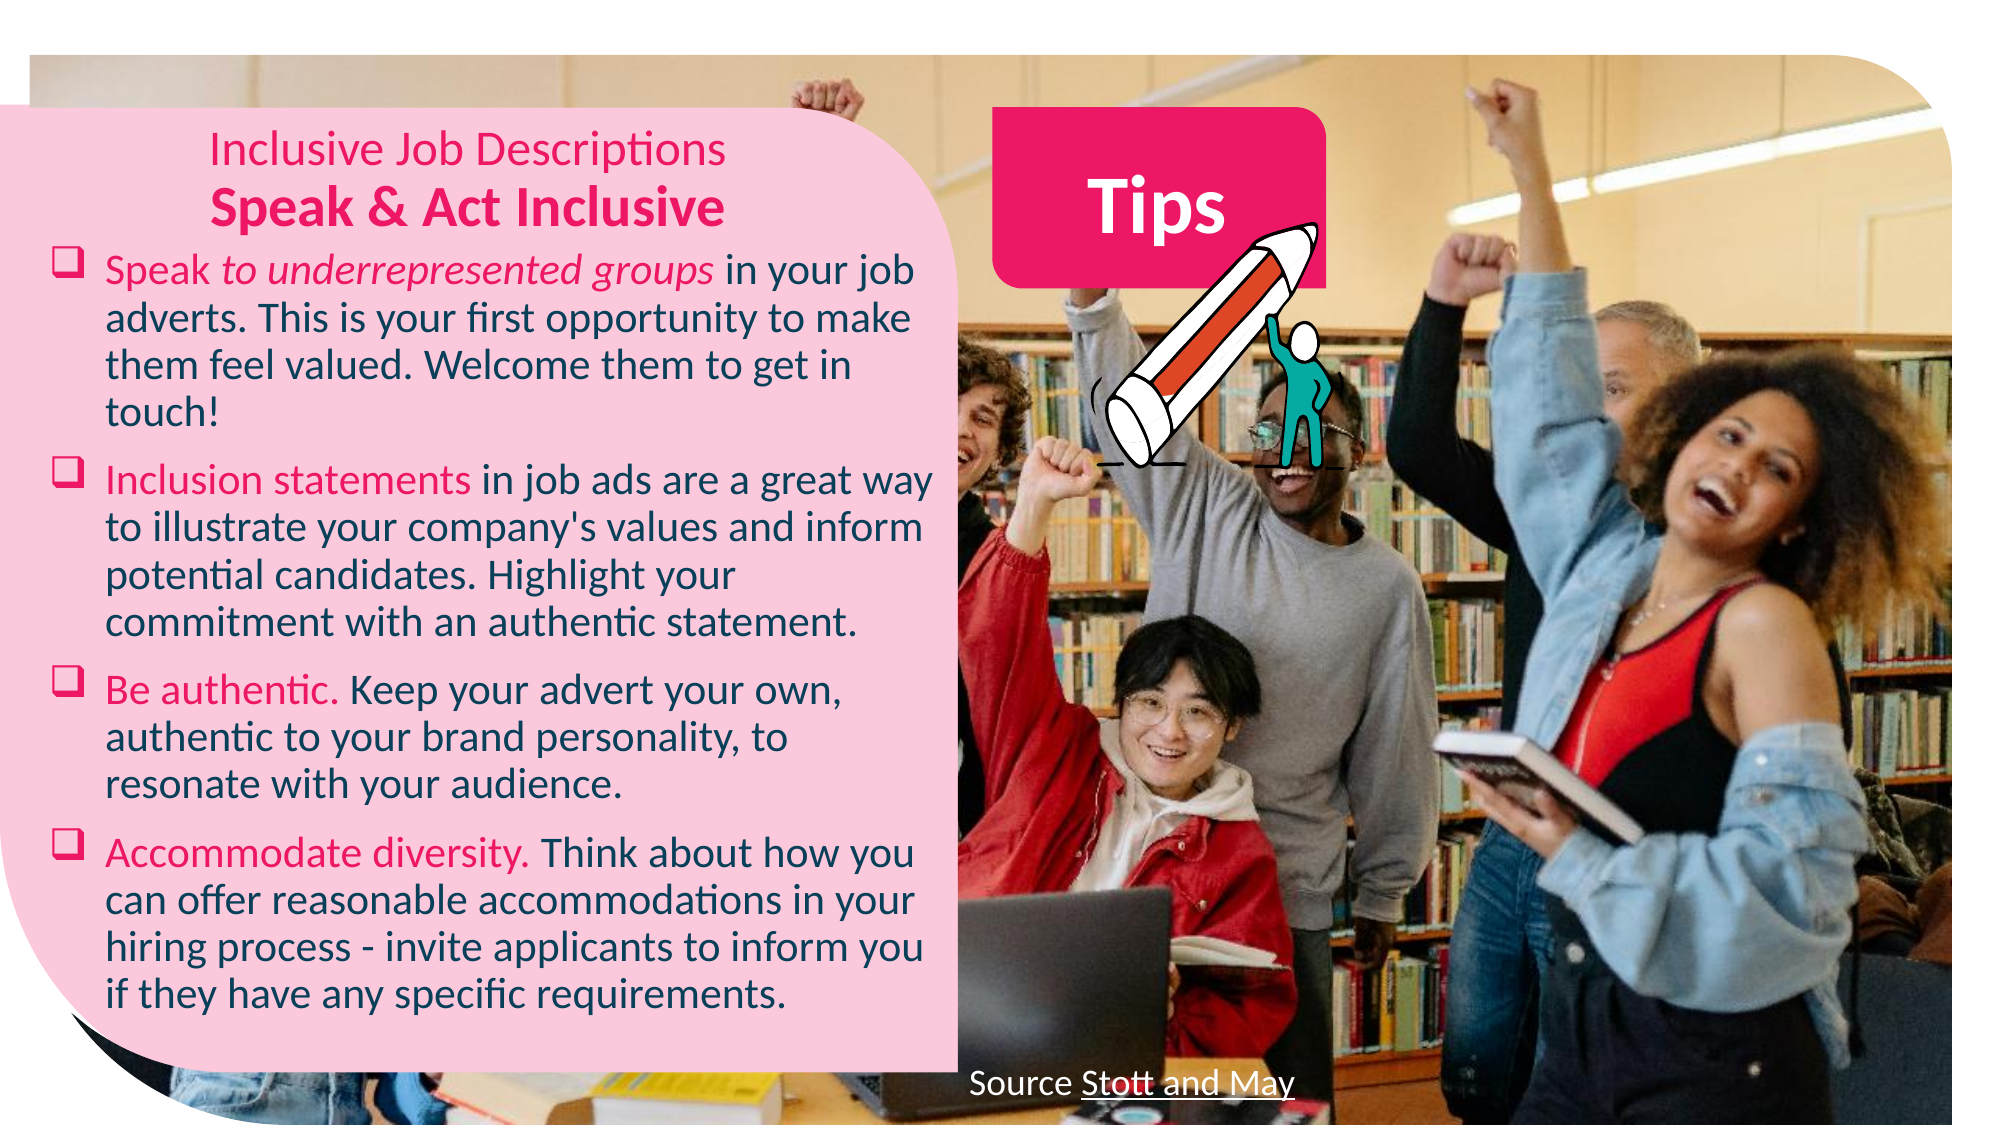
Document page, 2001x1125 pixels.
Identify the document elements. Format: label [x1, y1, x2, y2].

text_box [1090, 222, 1346, 471]
picture [29, 54, 1952, 1125]
